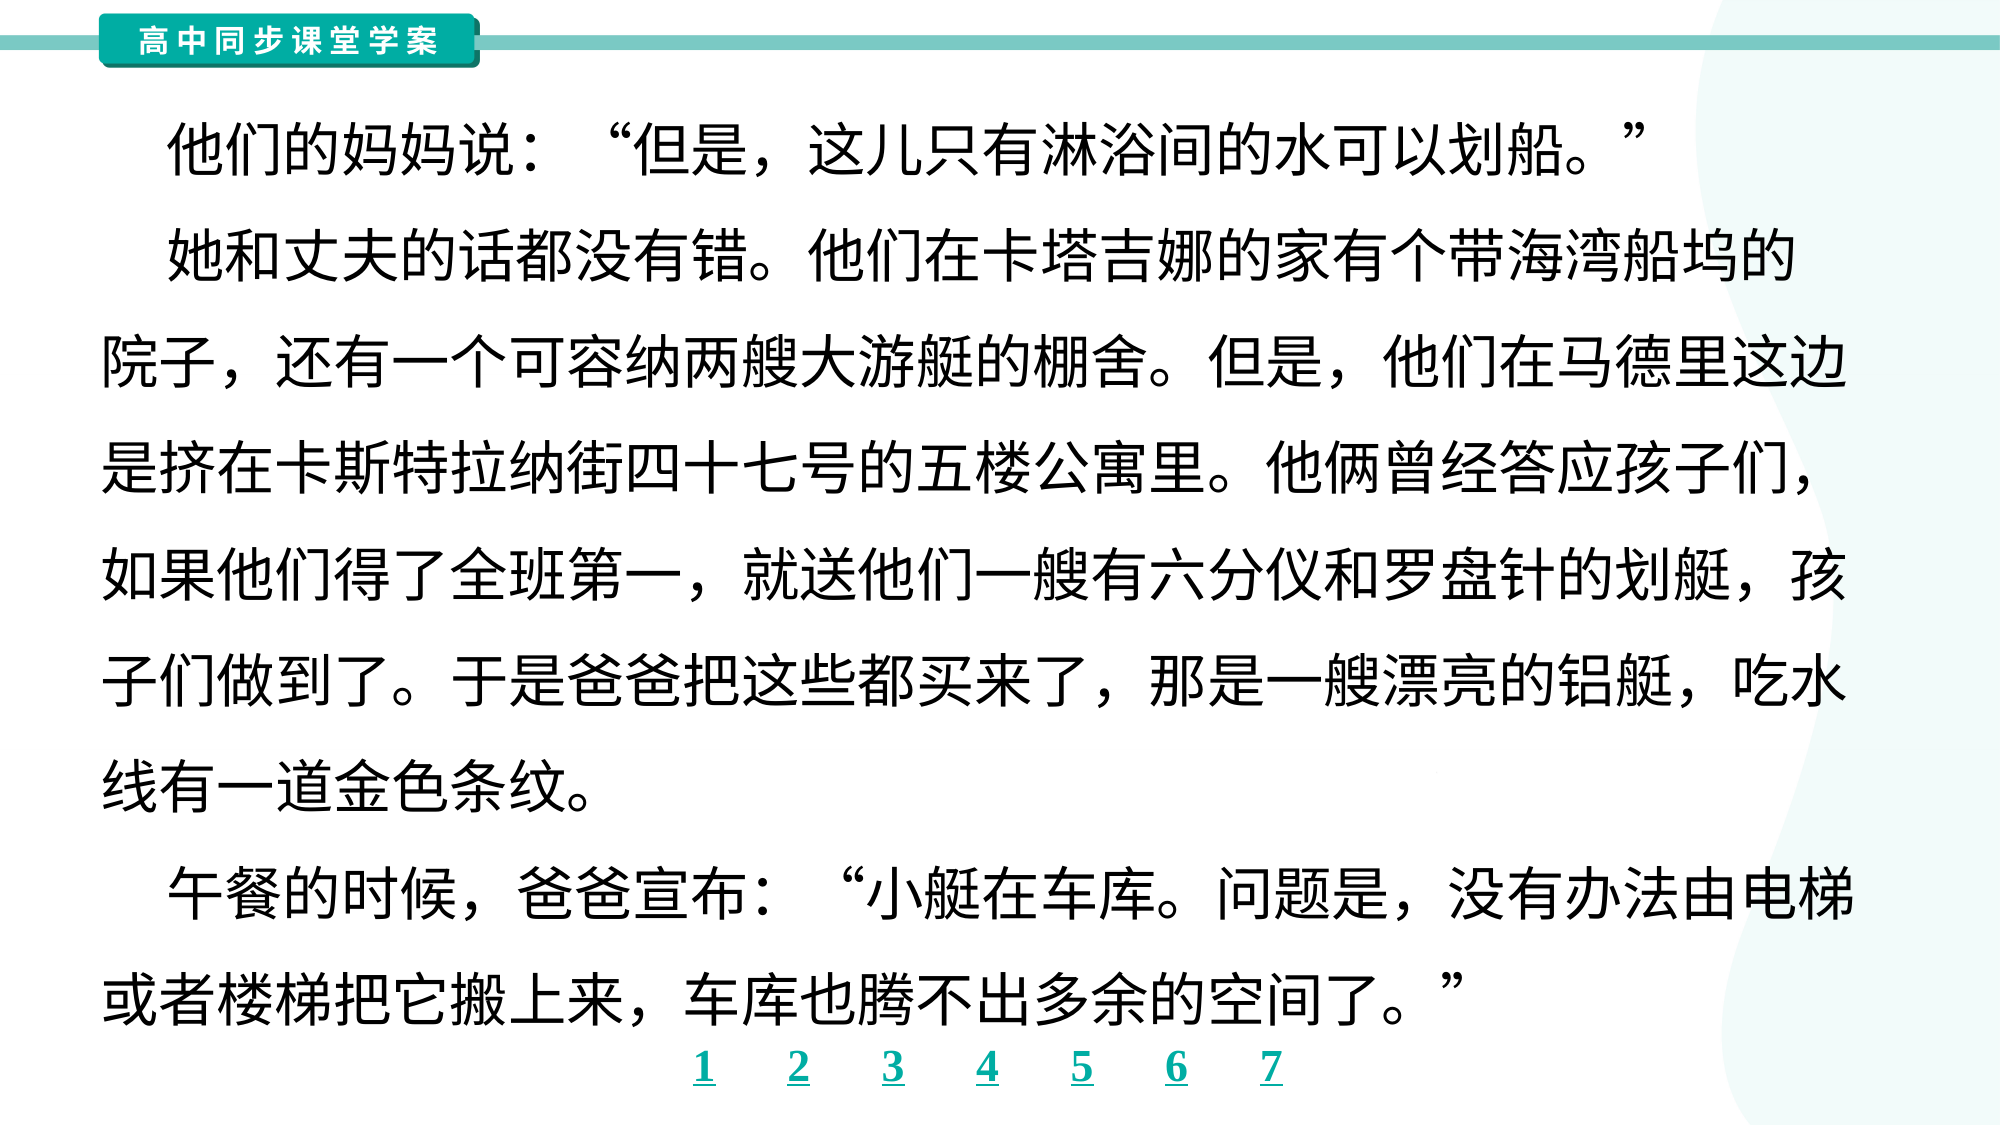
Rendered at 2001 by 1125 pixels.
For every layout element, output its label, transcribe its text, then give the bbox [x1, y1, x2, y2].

picture [0, 0, 2000, 1125]
text_box 他们的妈妈说：“但是，这儿只有淋浴间的水可以划船。” 她和丈夫的话都没有错。他们在卡塔吉娜的家有个带海湾船坞的 院子，还有一个可容纳两艘大游艇的棚舍。但是，他们在马德里这边 是挤在卡斯特拉纳街四十七号的五楼公寓里。他俩曾经答应孩子们， 如果他们得了全班第一，就送他们一艘有六分仪和罗盘针的划艇，孩 子们做到了。于是爸爸把这些都买来了，那是一艘漂亮的铝艇，吃水 线有一道金色条纹。 午餐的时候，爸爸宣布：“小艇在车库。问题是，没有办法由电梯 或者楼梯把它搬上来，车库也腾不出多余的空间了。” [100, 76, 1899, 1033]
